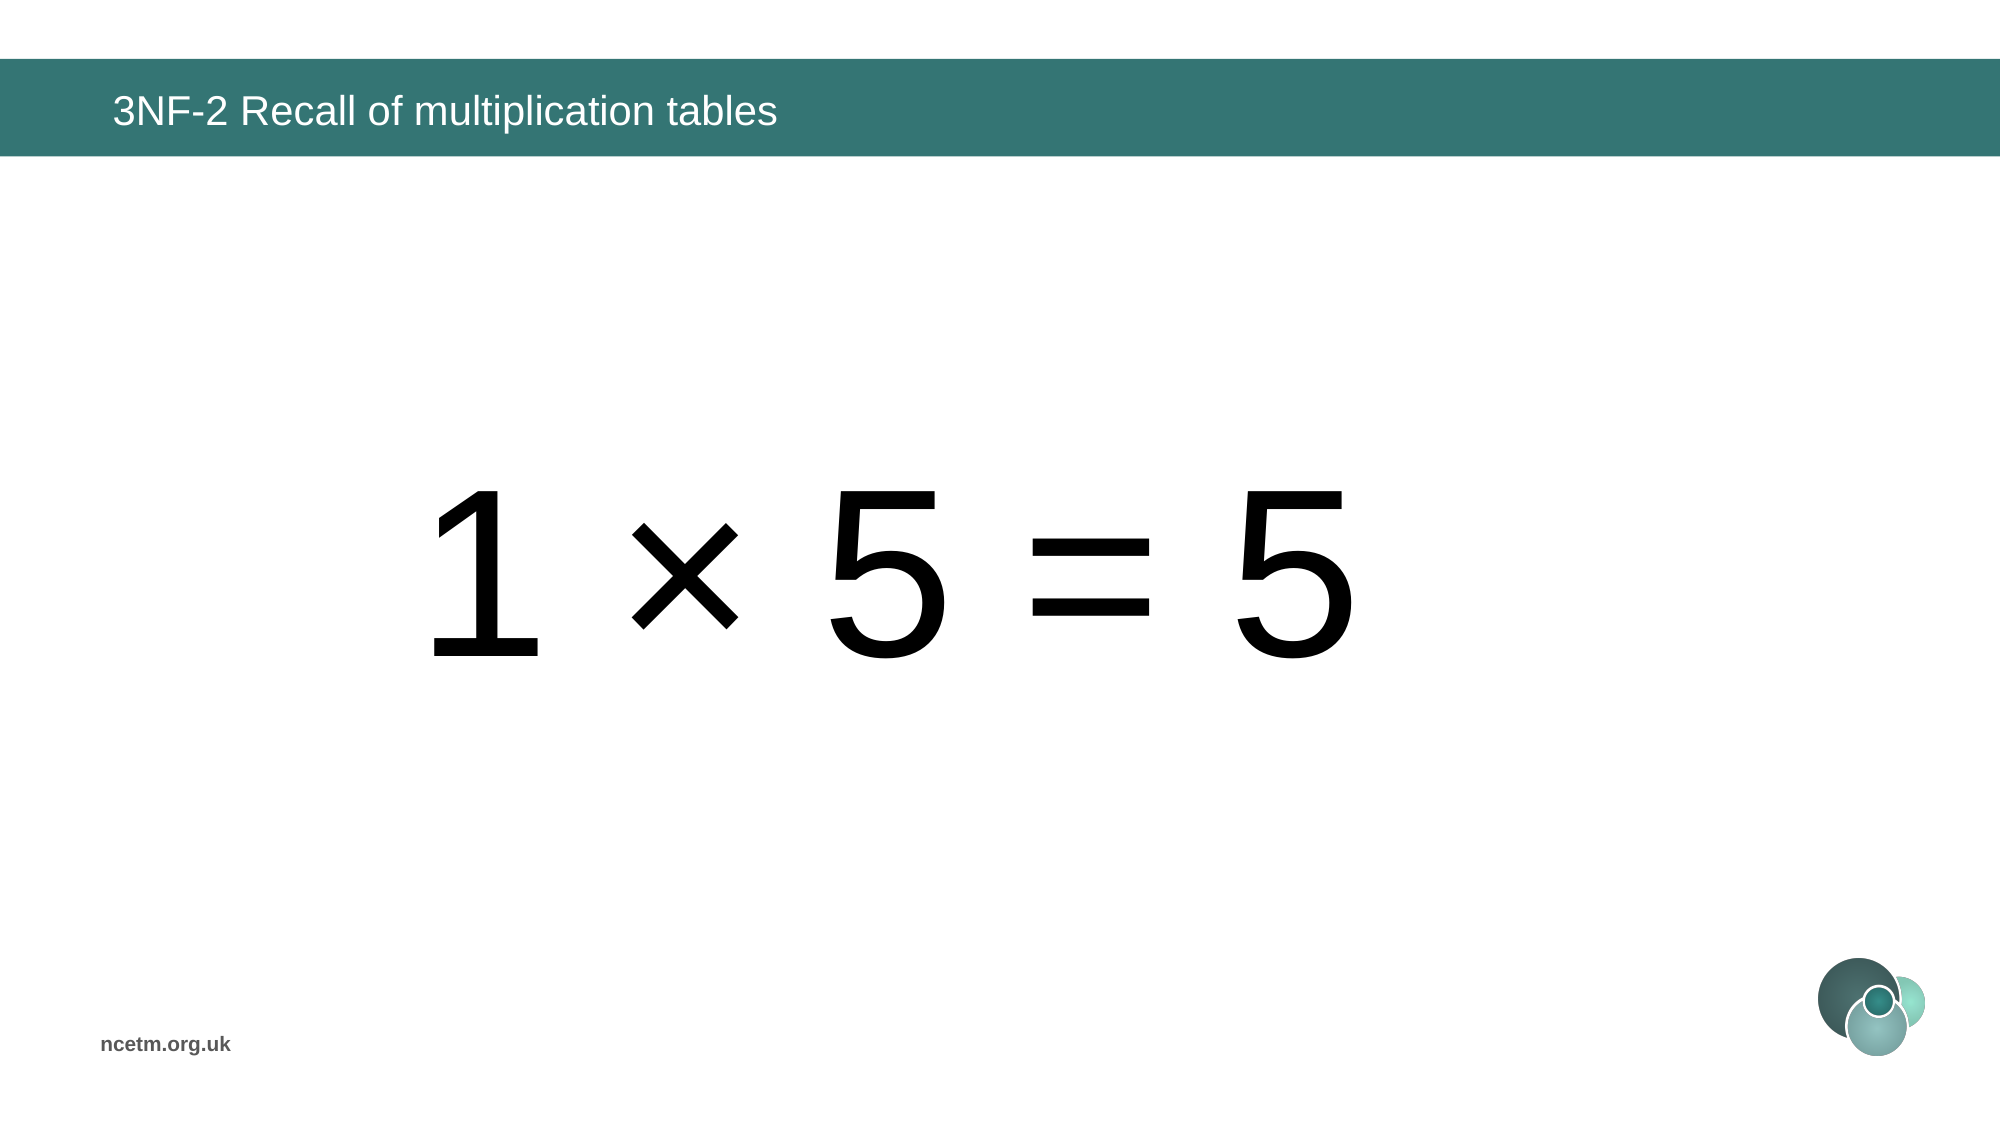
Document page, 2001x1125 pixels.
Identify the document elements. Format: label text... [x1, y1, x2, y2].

title 3NF-2 Recall of multiplication tables [97, 76, 1945, 147]
picture [1818, 958, 1925, 1056]
text_box 1 × 5 = [401, 409, 1213, 712]
text_box 5 [1213, 409, 1377, 712]
